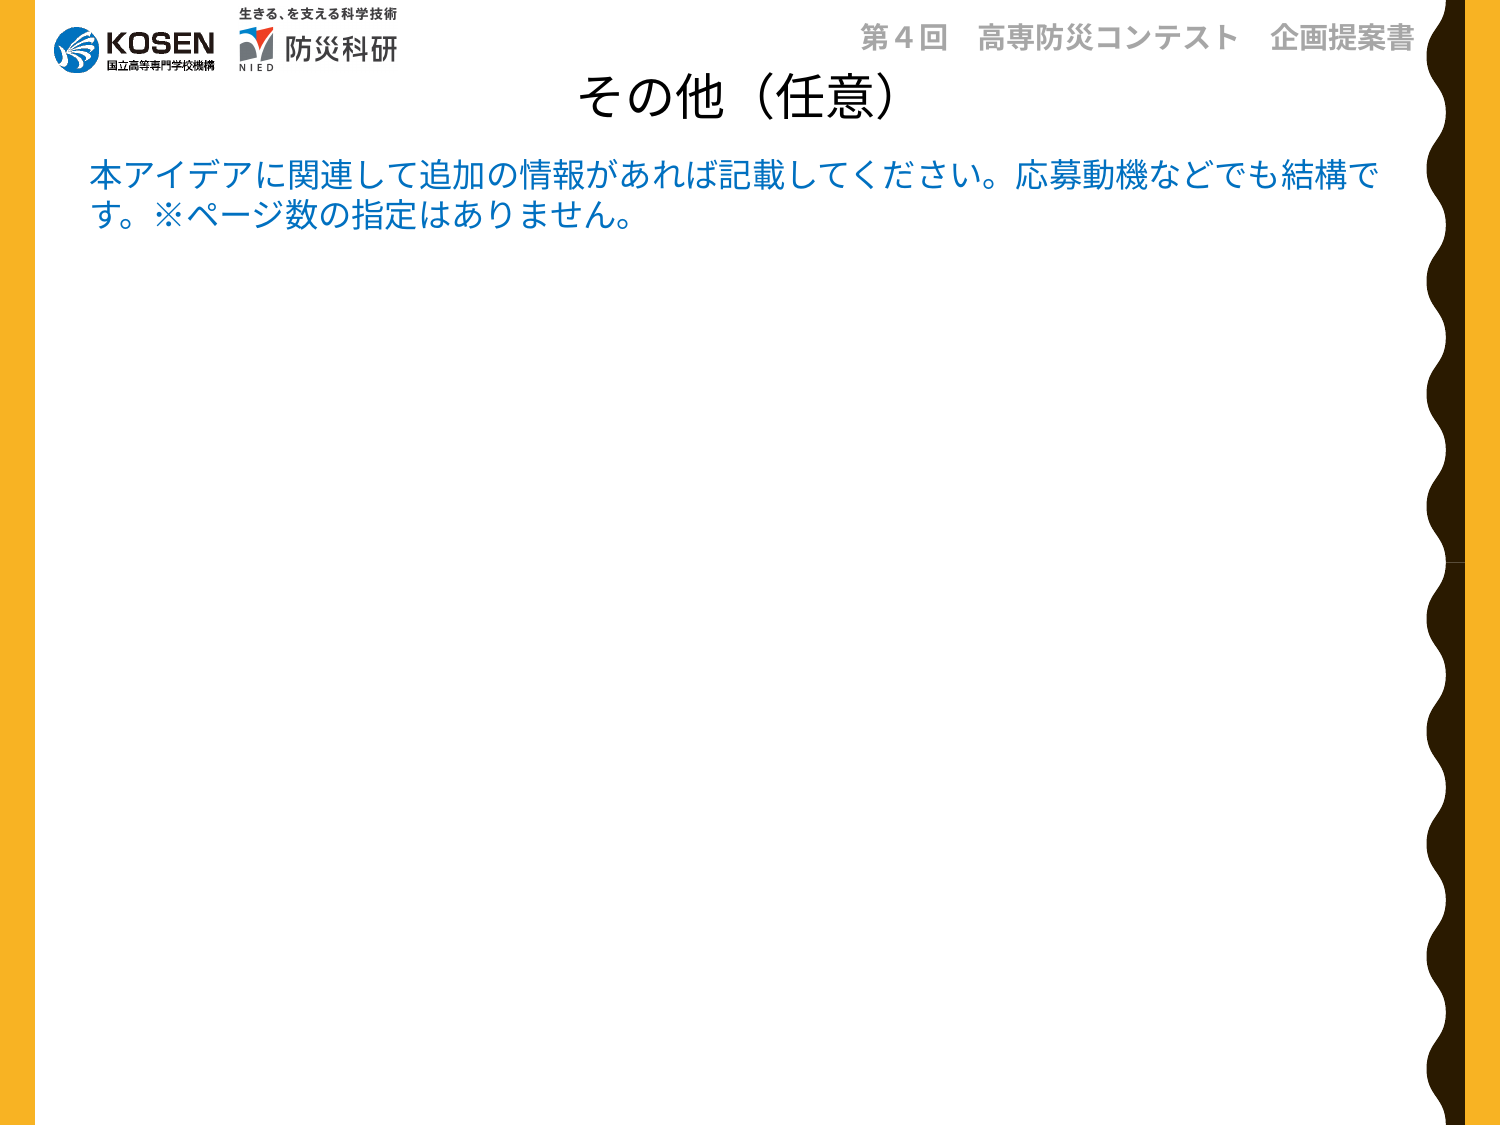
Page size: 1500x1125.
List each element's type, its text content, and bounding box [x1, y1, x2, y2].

text_box その他（任意） [37, 67, 1464, 132]
picture [238, 6, 398, 67]
text_box 本アイデアに関連して追加の情報があれば記載してください。応募動機などでも結構です。※ページ数の指定はありません。 [74, 146, 1418, 1060]
picture [54, 27, 215, 67]
